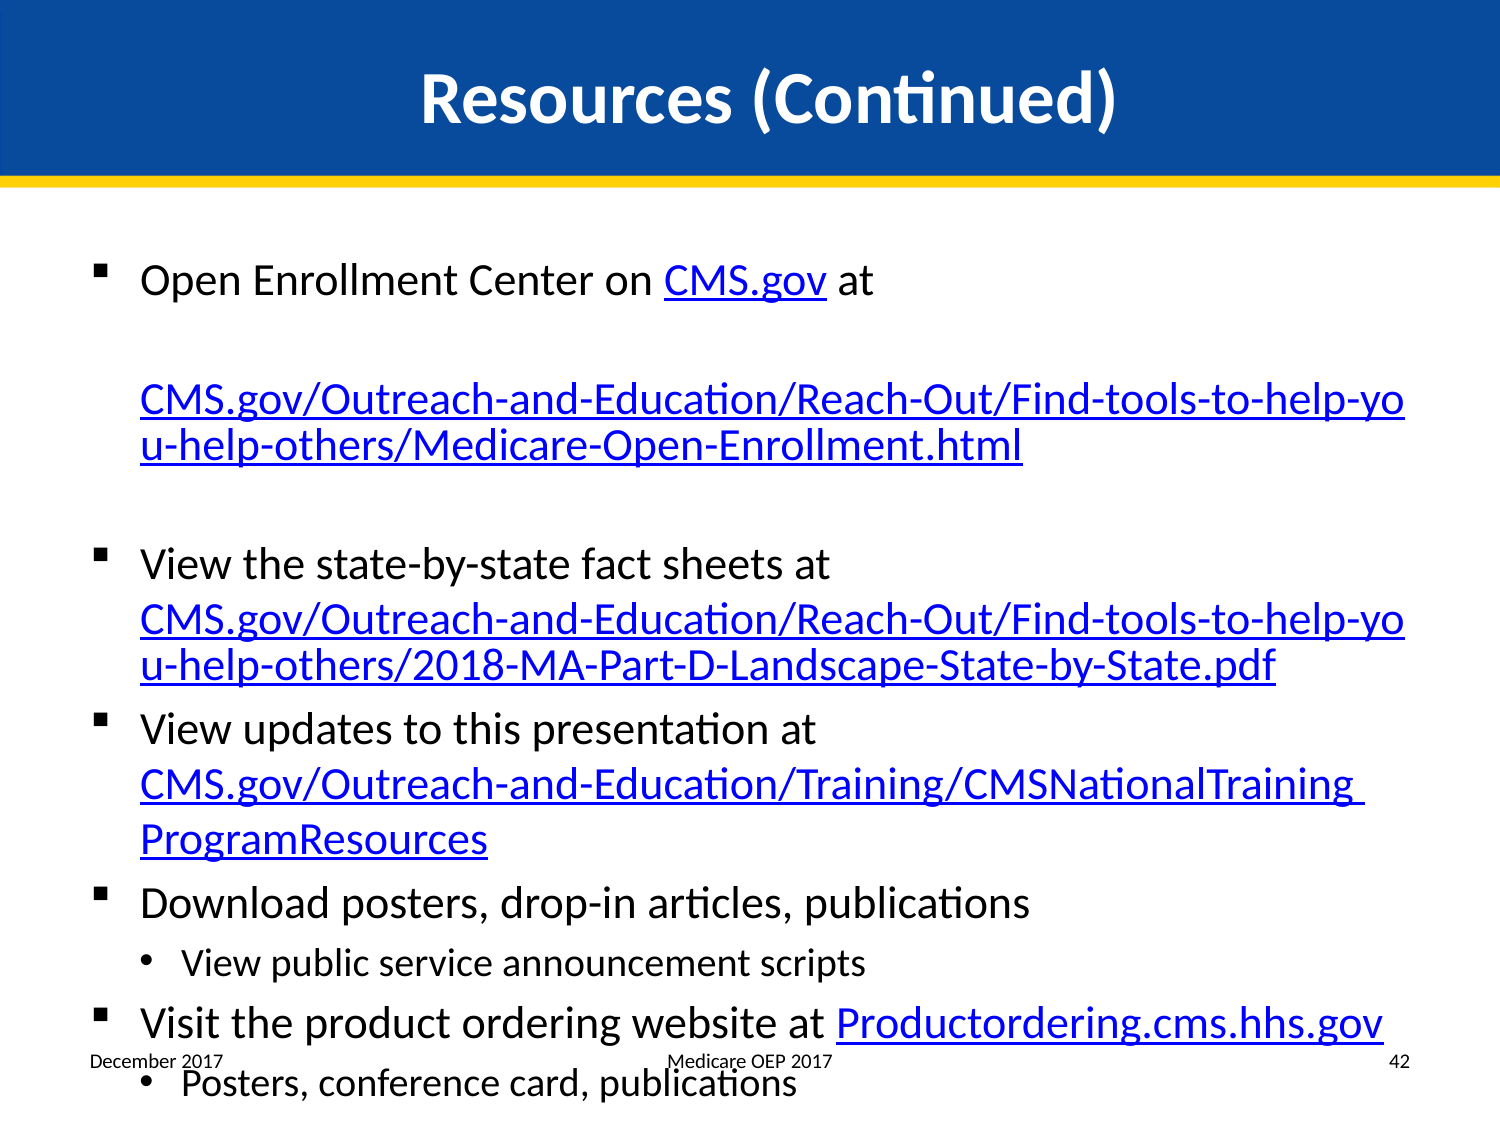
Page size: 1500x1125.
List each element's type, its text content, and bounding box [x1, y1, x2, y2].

picture [0, 0, 1500, 188]
slide_number 42 [1074, 1040, 1425, 1100]
footer Medicare OEP 2017 [425, 1040, 1074, 1100]
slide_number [75, 1040, 425, 1100]
list Open Enrollment Center on CMS.gov at CMS.gov/Outreach-and-Education/Reach-Out/Find-tools-to-help-you-help-others/Medicare-Open-Enrollment.html View the state-by-state fact sheets at CMS.gov/Outreach-and-Education/Reach-Out/Find-tools-to-help-you-help-others/2018-MA-Part-D-Landscape-State-by-State.pdf View updates to this presentation at CMS.gov/Outreach-and-Education/Training/CMSNationalTraining ProgramResources Download posters, drop-in articles, publications View public service announcement scripts Visit the product ordering website at Productordering.cms.hhs.gov Posters, conference card, publications [75, 241, 1425, 1040]
title Resources (Continued) [94, 5, 1445, 182]
